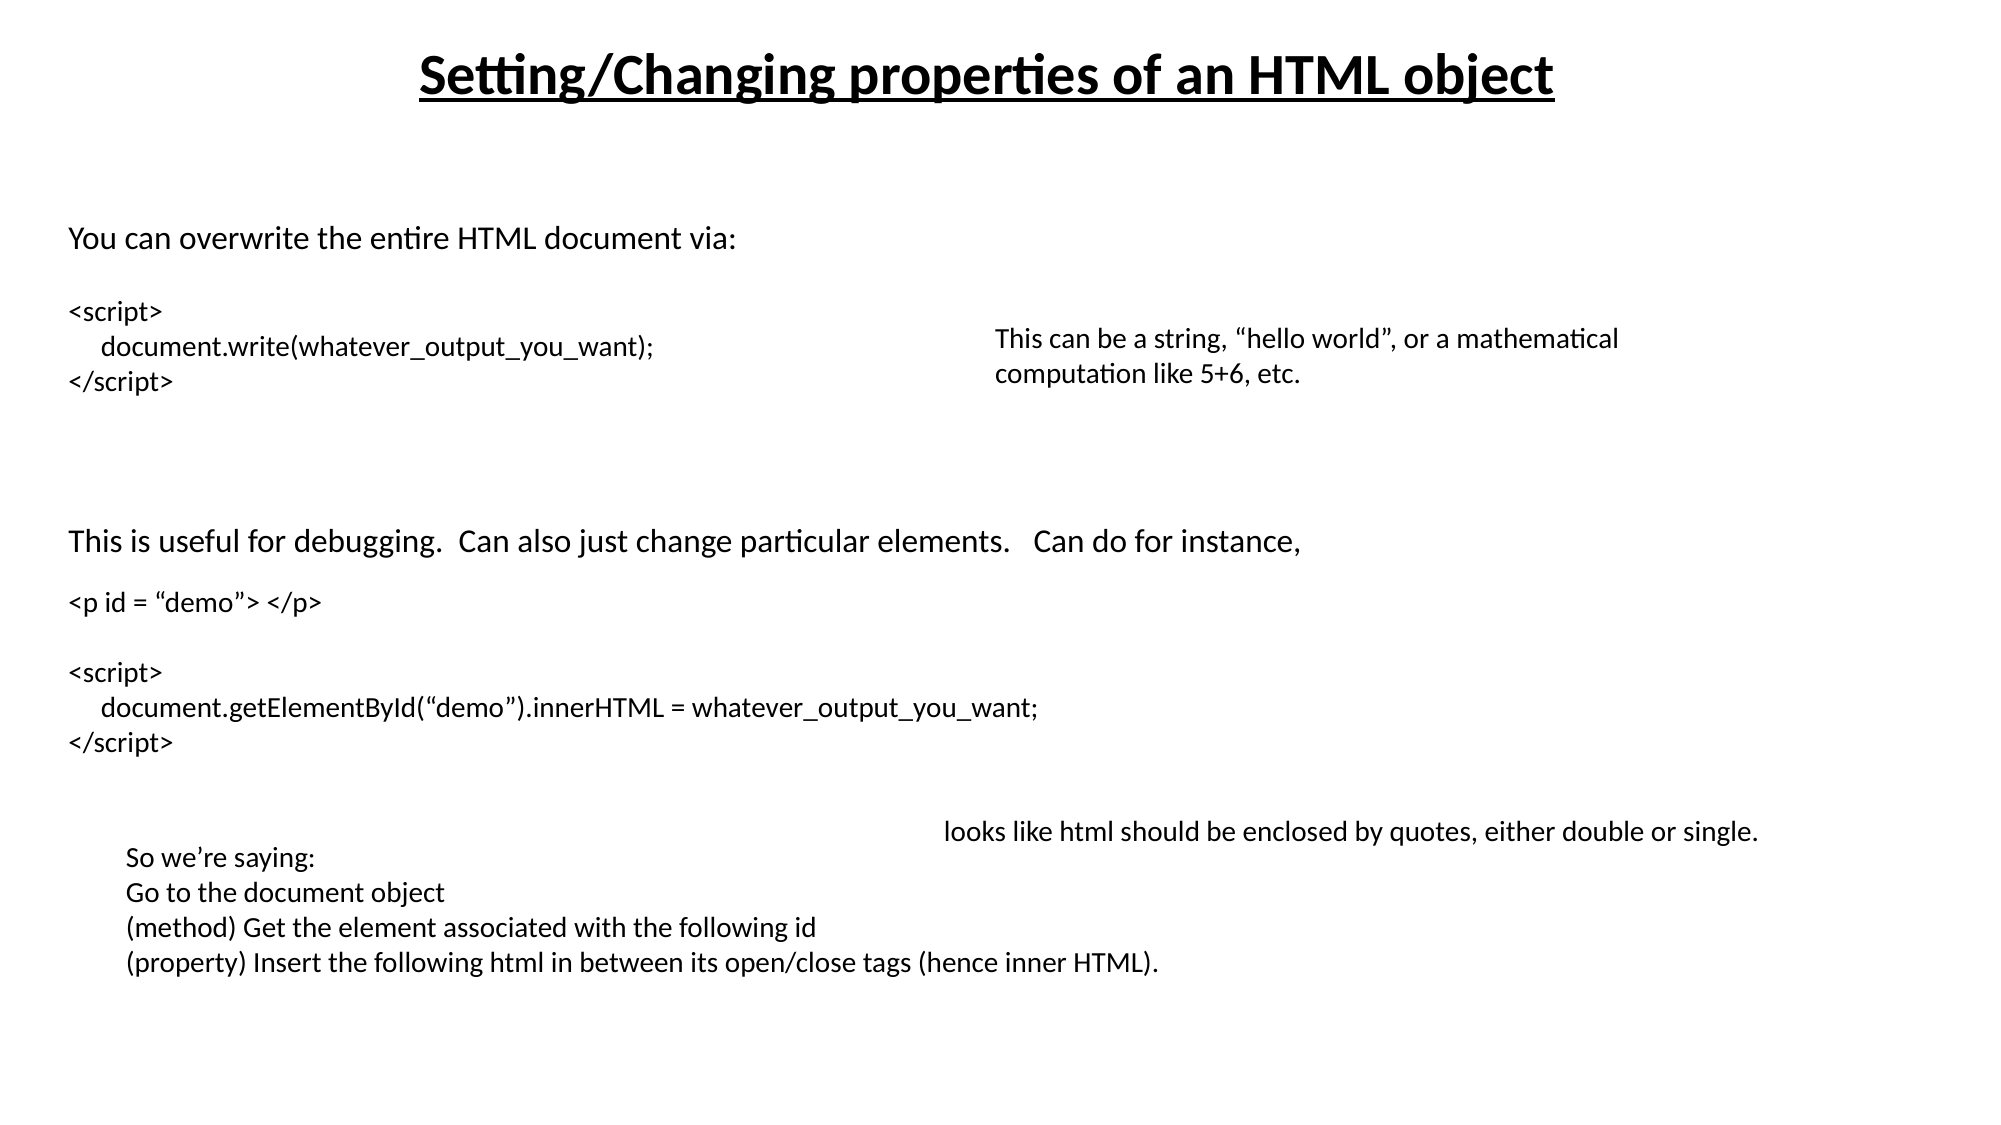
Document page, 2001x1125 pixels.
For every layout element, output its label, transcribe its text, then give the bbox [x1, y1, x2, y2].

text_box You can overwrite the entire HTML document via: [53, 209, 759, 264]
text_box So we’re saying: Go to the document object (method) Get the element associated with the following id (property) Insert the following html in between its open/close tags (hence inner HTML). [111, 831, 1284, 986]
text_box This can be a string, “hello world”, or a mathematical computation like 5+6, etc. [980, 311, 1704, 397]
text_box looks like html should be enclosed by quotes, either double or single. [929, 804, 1799, 855]
text_box <script> document.write(whatever_output_you_want); </script> [53, 285, 698, 405]
text_box This is useful for debugging. Can also just change particular elements. Can do for instance, [53, 511, 1467, 566]
text_box <p id = “demo”> </p> <script> document.getElementById(“demo”).innerHTML = whatever_output_you_want; </script> [53, 576, 1197, 766]
text_box Setting/Changing properties of an HTML object [404, 28, 1656, 114]
